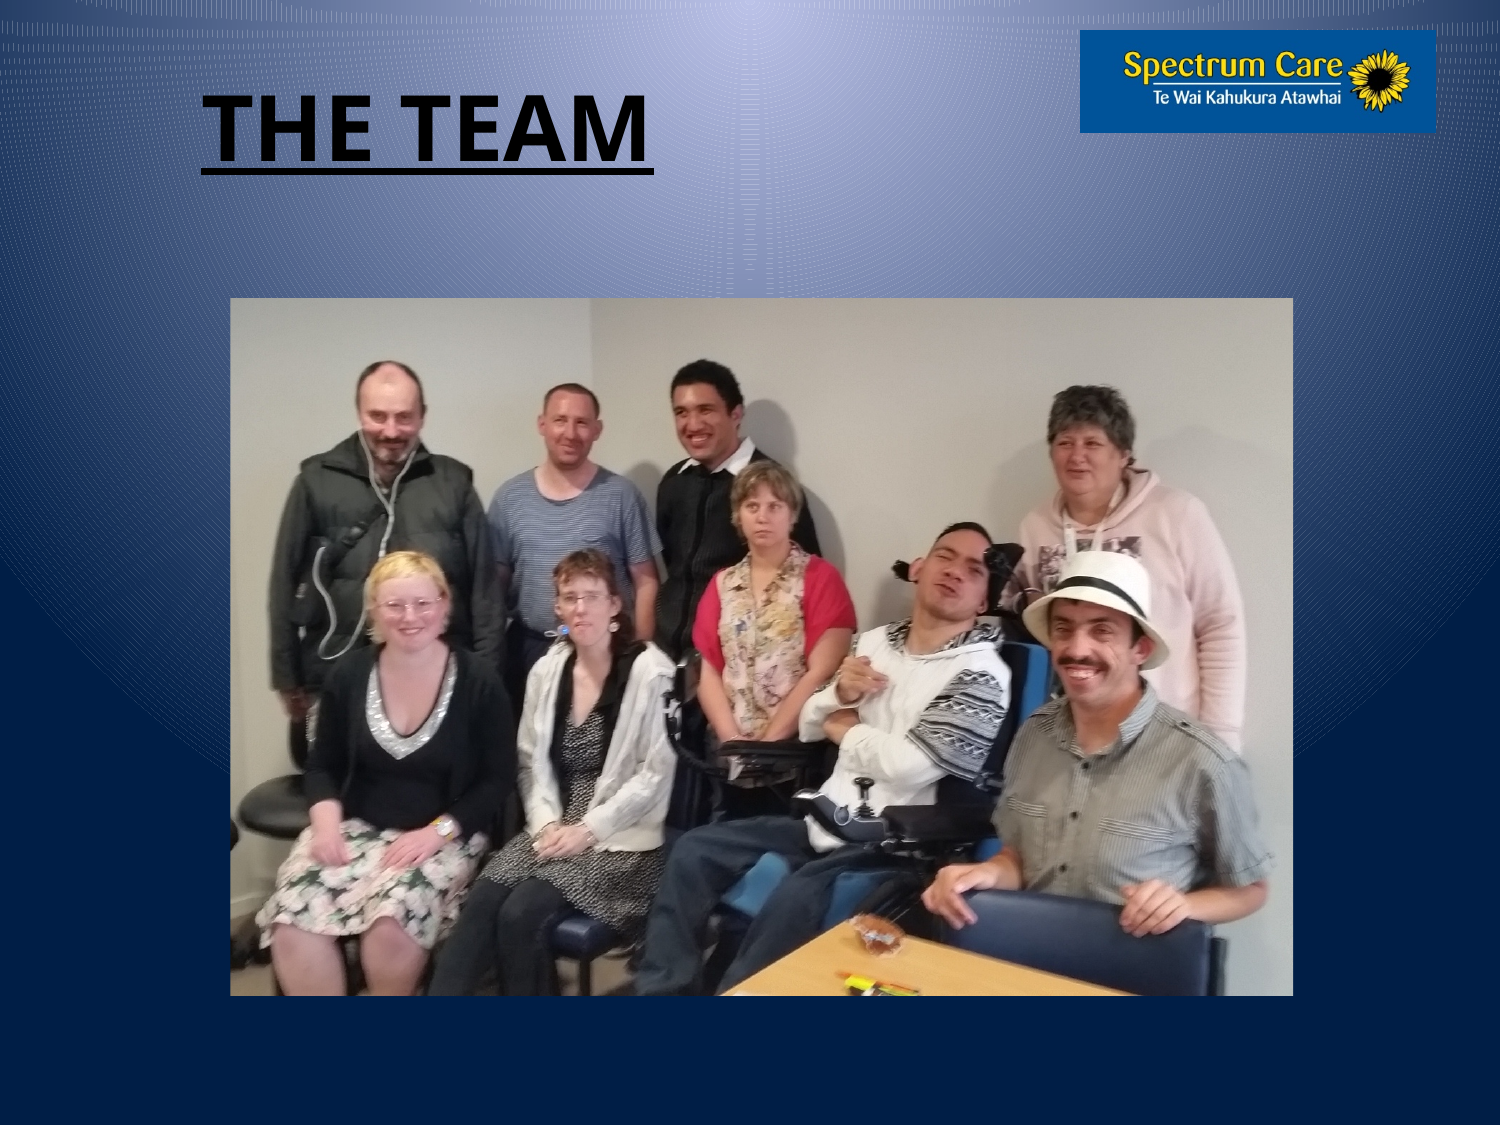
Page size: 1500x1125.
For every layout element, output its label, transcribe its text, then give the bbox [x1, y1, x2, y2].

title THE TEAM [186, 30, 802, 219]
picture [229, 298, 1294, 997]
picture [1080, 30, 1436, 133]
